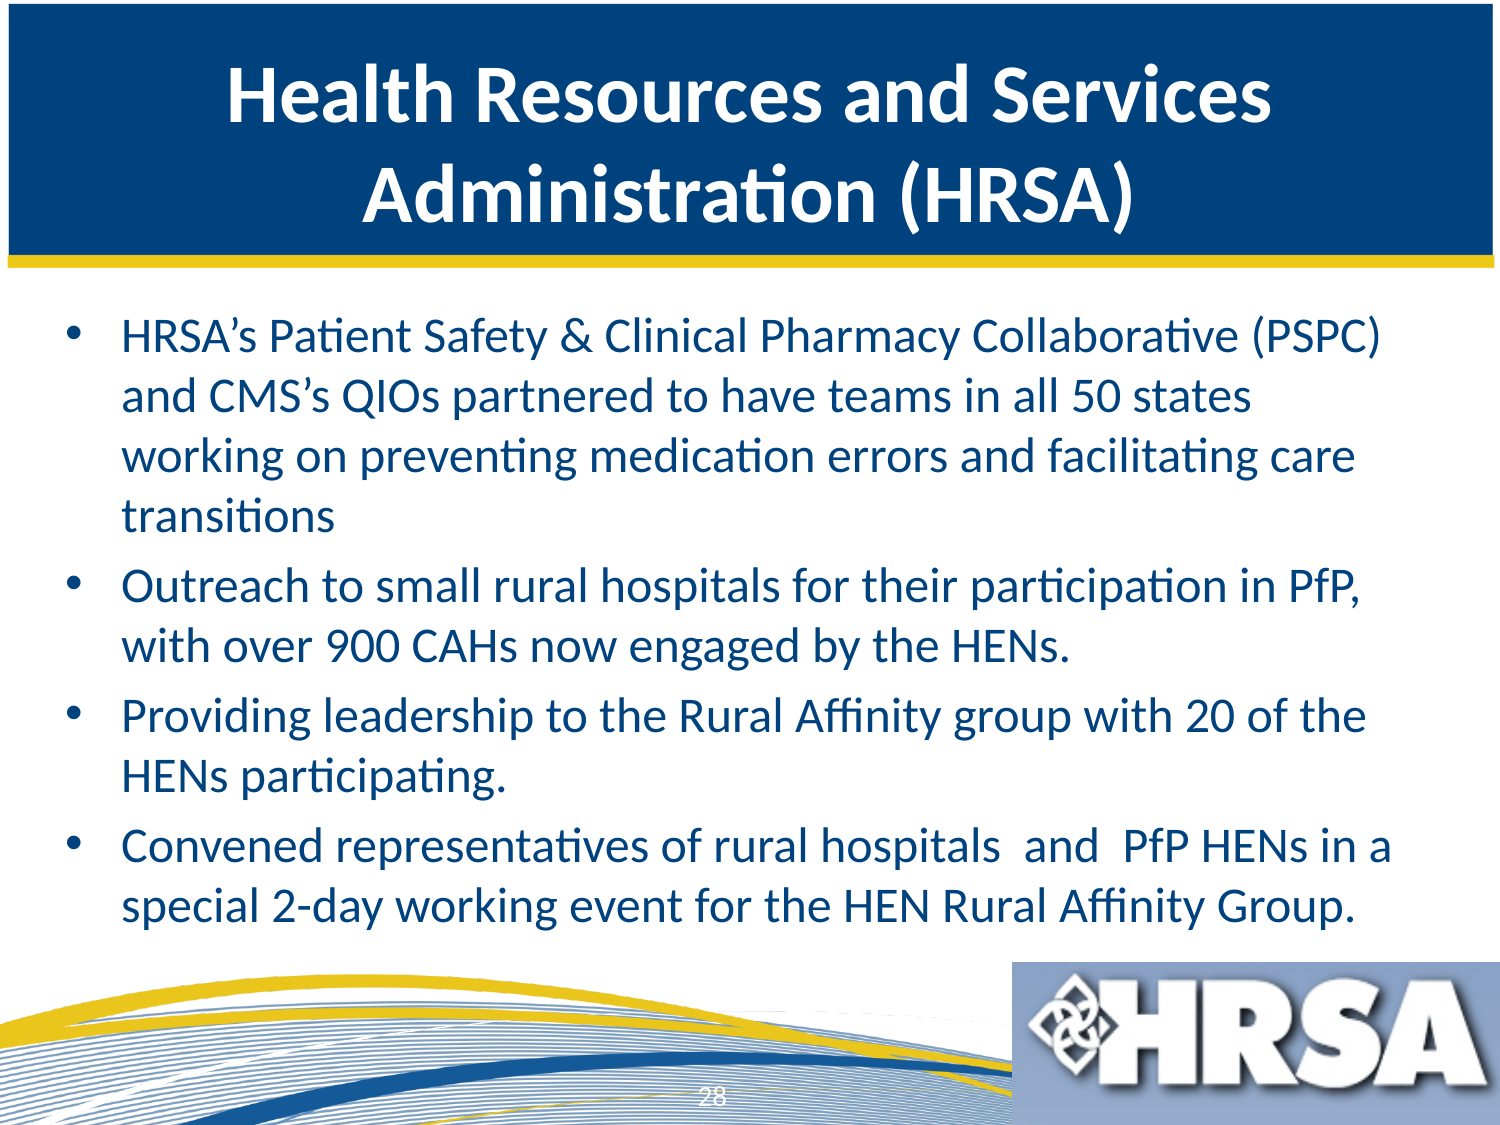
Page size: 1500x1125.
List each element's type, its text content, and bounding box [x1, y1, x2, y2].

title Health Resources and Services Administration (HRSA) [74, 44, 1426, 233]
list HRSA’s Patient Safety & Clinical Pharmacy Collaborative (PSPC) and CMS’s QIOs partnered to have teams in all 50 states working on preventing medication errors and facilitating care transitions Outreach to small rural hospitals for their participation in PfP, with over 900 CAHs now engaged by the HENs. Providing leadership to the Rural Affinity group with 20 of the HENs participating. Convened representatives of rural hospitals and PfP HENs in a special 2-day working event for the HEN Rural Affinity Group. [49, 262, 1438, 963]
picture [0, 0, 1500, 1125]
slide_number 28 [392, 1065, 743, 1125]
